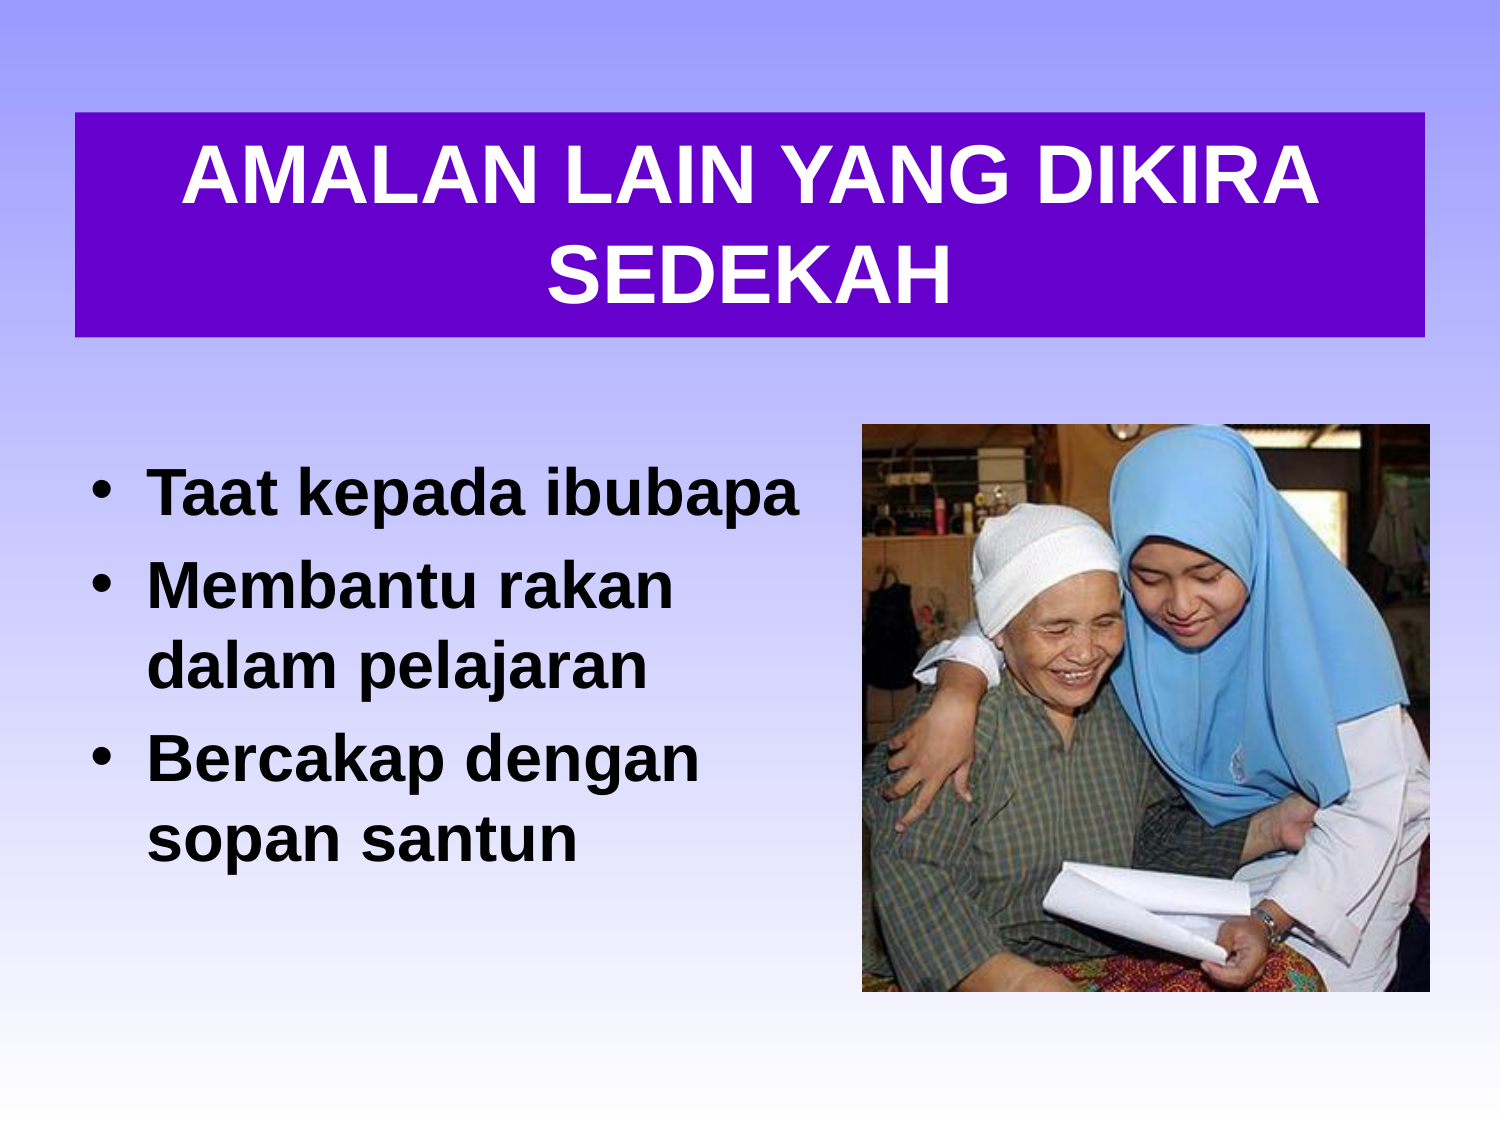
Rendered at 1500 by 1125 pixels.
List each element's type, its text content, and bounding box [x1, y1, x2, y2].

list Taat kepada ibubapa Membantu rakan dalam pelajaran Bercakap dengan sopan santun [75, 382, 875, 1013]
title AMALAN LAIN YANG DIKIRA SEDEKAH [75, 112, 1425, 338]
picture [862, 424, 1430, 992]
